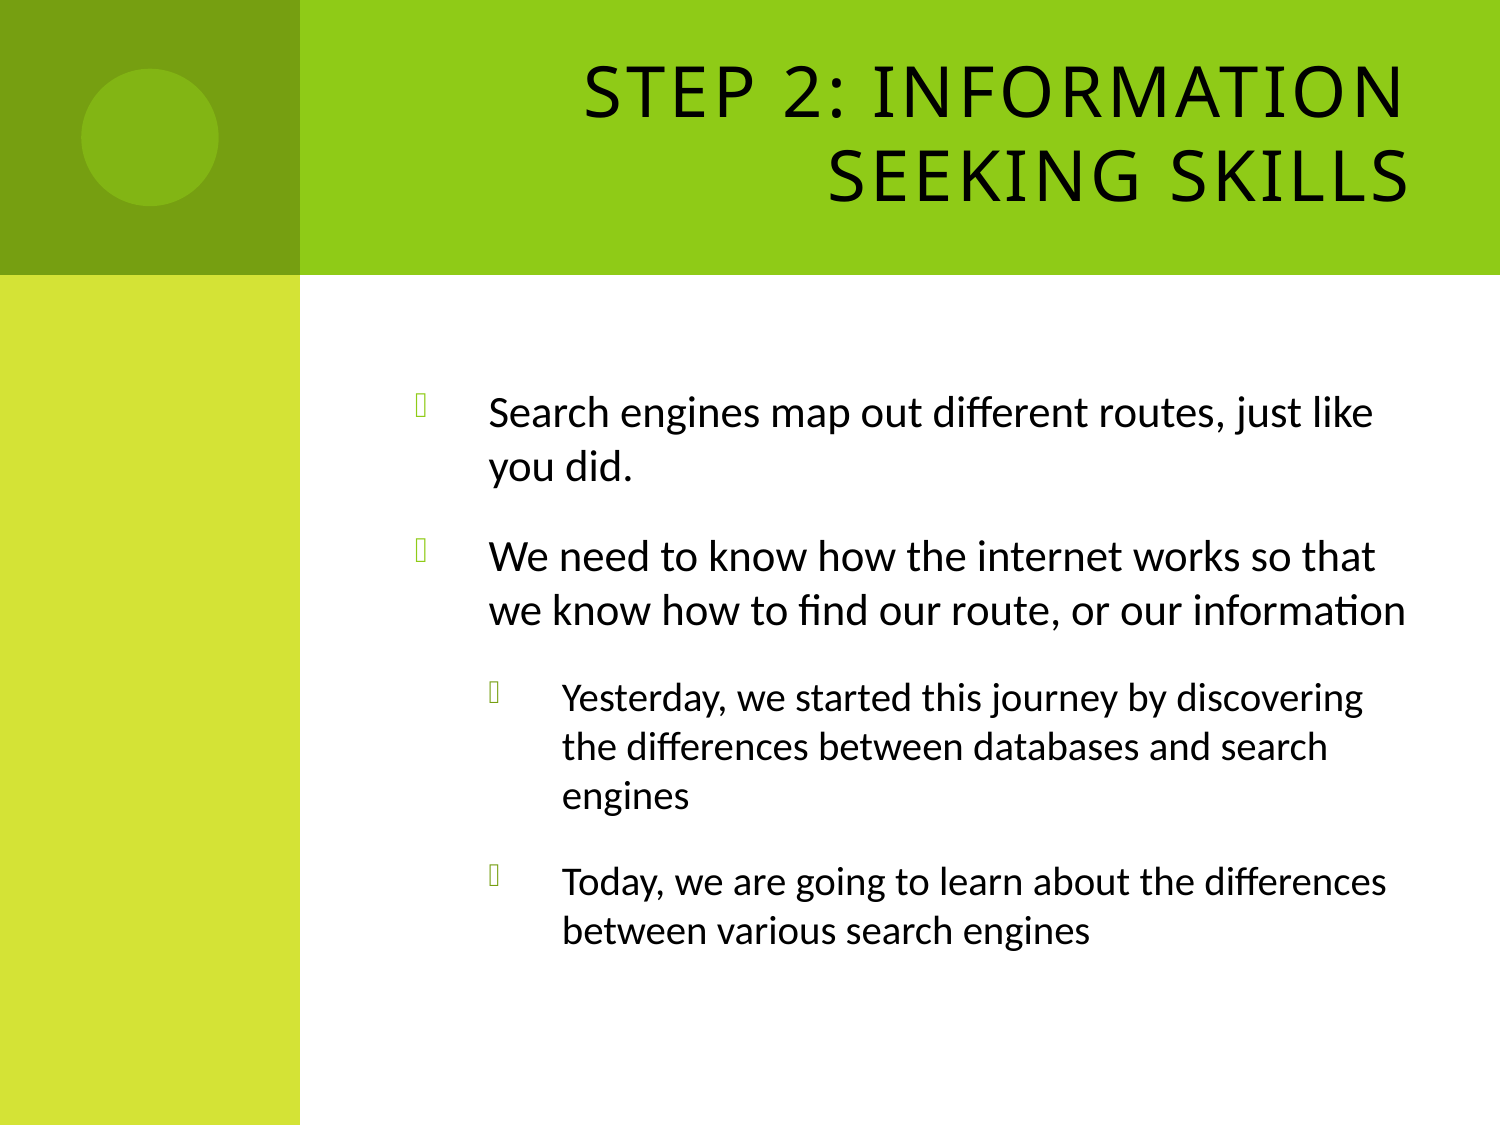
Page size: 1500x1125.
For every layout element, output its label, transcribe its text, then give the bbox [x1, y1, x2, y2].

list Search engines map out different routes, just like you did. We need to know how the internet works so that we know how to find our route, or our information Yesterday, we started this journey by discovering the differences between databases and search engines Today, we are going to learn about the differences between various search engines [399, 375, 1425, 1005]
title Step 2: Information Seeking Skills [399, 37, 1425, 225]
